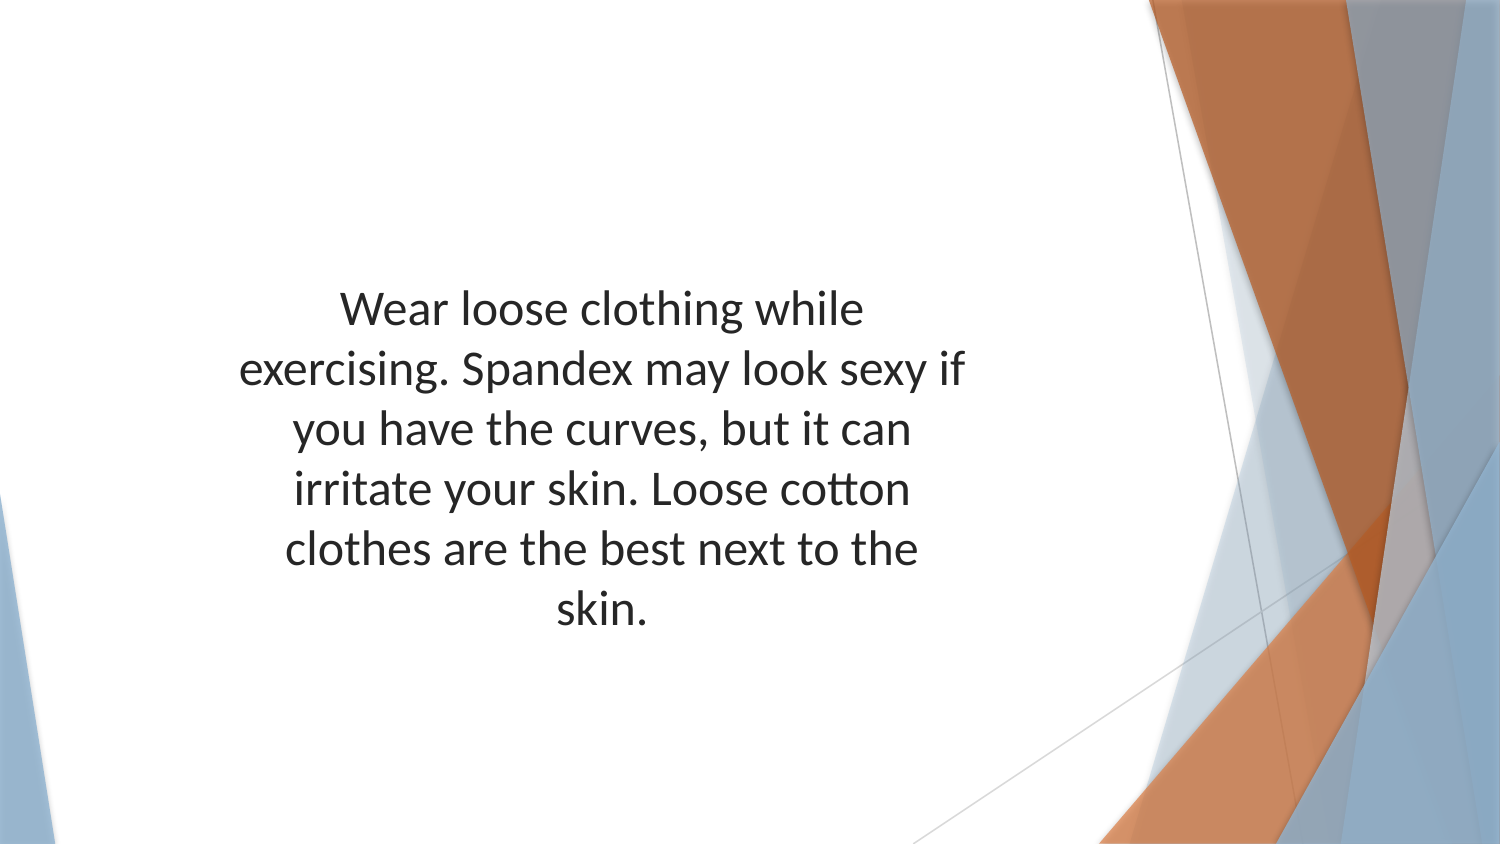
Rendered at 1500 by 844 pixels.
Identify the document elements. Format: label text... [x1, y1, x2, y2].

list Wear loose clothing while exercising. Spandex may look sexy if you have the curves, but it can irritate your skin. Loose cotton clothes are the best next to the skin. [218, 268, 987, 611]
